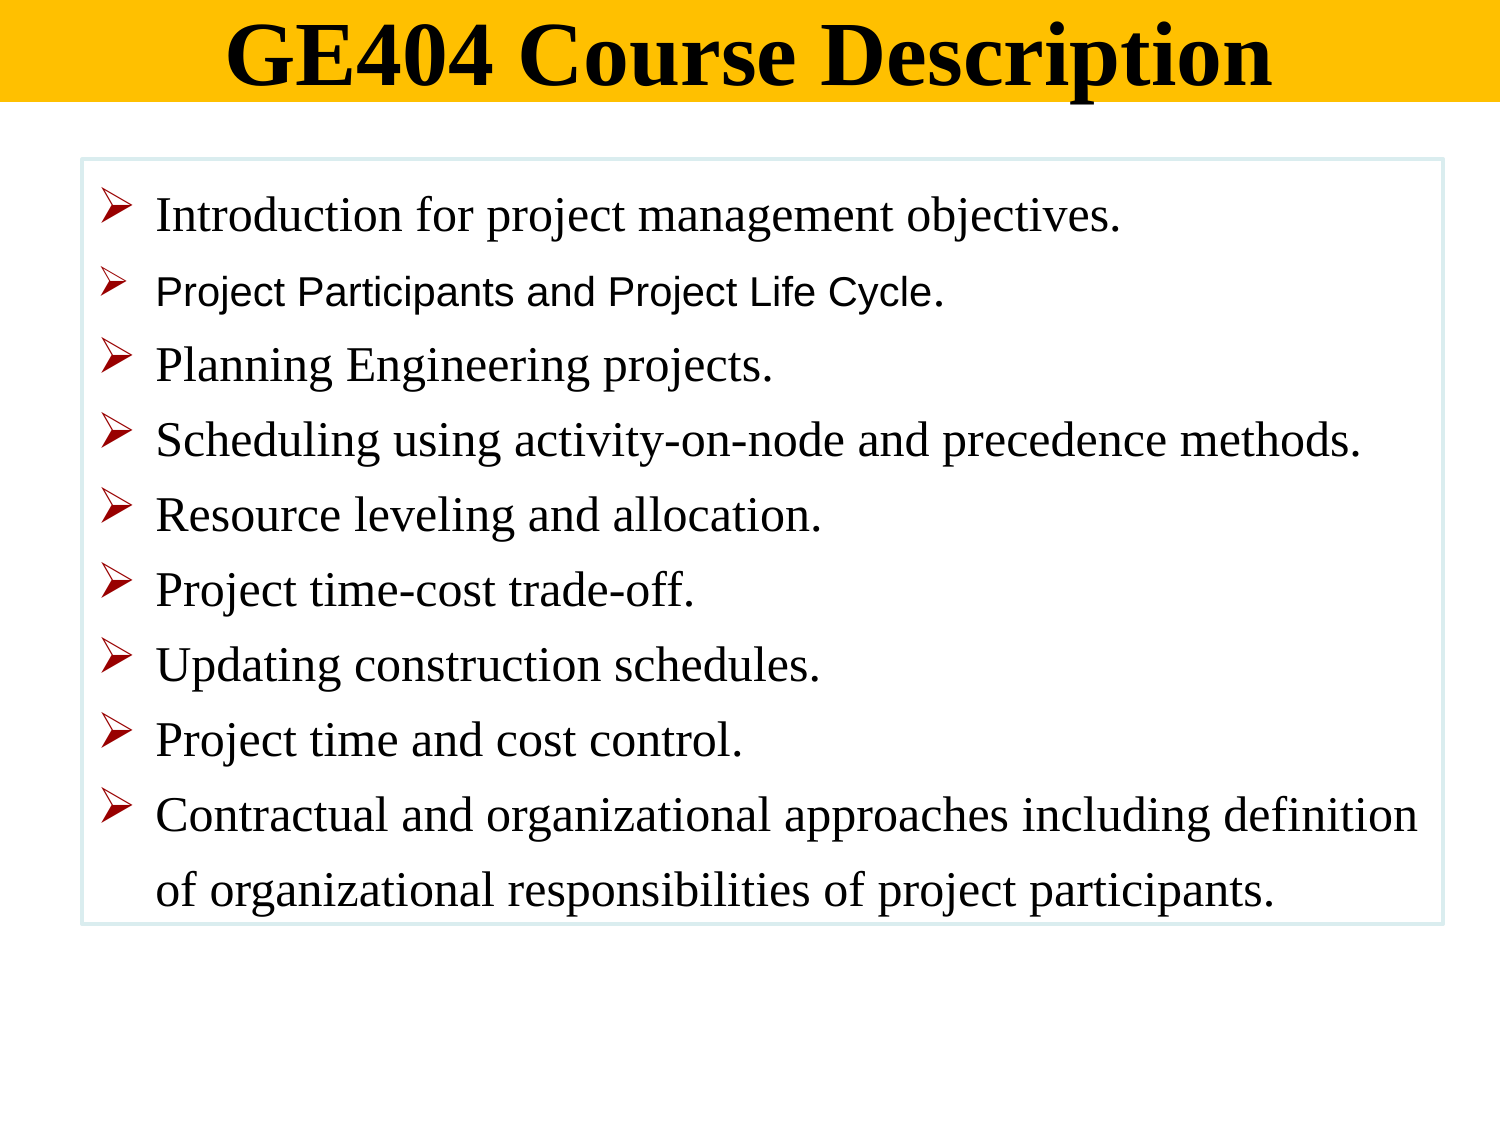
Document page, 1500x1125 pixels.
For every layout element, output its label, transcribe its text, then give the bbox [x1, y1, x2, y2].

text_box Introduction for project management objectives. Project Participants and Project Life Cycle. Planning Engineering projects. Scheduling using activity-on-node and precedence methods. Resource leveling and allocation. Project time-cost trade-off. Updating construction schedules. Project time and cost control. Contractual and organizational approaches including definition of organizational responsibilities of project participants. [80, 157, 1445, 926]
title GE404 Course Description [0, 0, 1500, 103]
